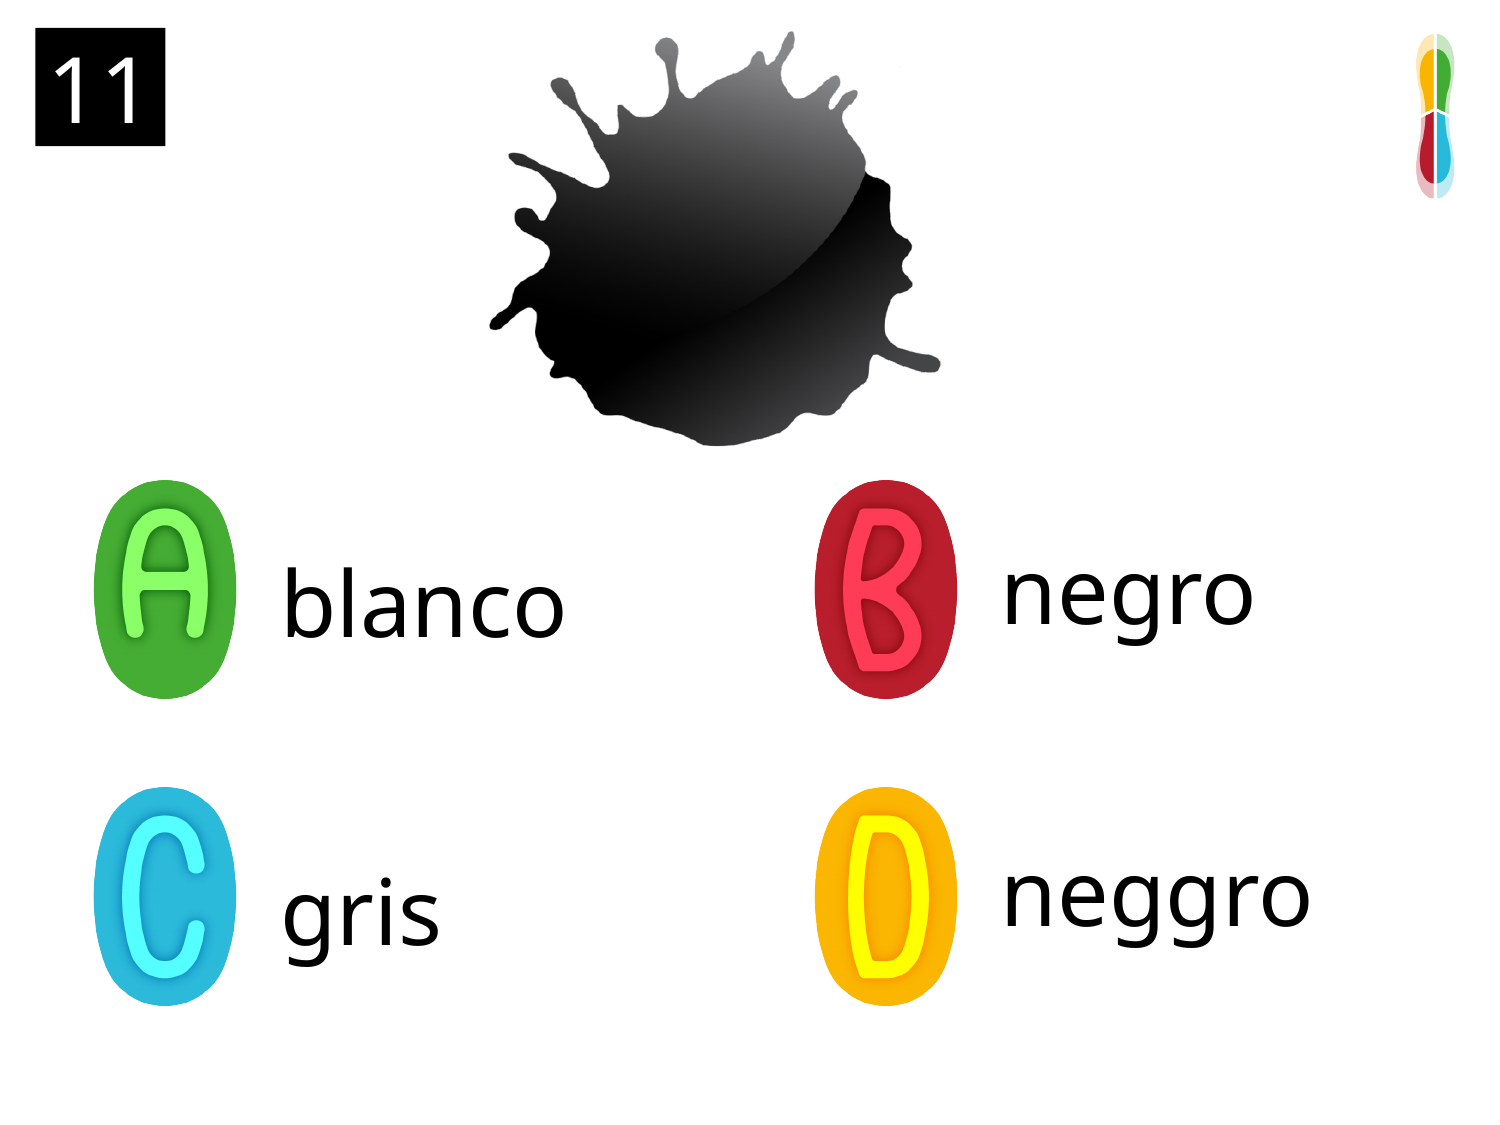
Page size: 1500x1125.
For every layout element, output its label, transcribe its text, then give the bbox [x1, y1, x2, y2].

picture [64, 438, 266, 740]
picture [785, 745, 987, 1048]
picture [64, 745, 266, 1048]
picture [478, 18, 987, 740]
text_box blanco [270, 538, 756, 664]
text_box gris [270, 846, 756, 971]
text_box negro [991, 526, 1477, 651]
title 11 [35, 27, 166, 147]
picture [1375, 27, 1495, 206]
text_box neggro [991, 827, 1477, 952]
